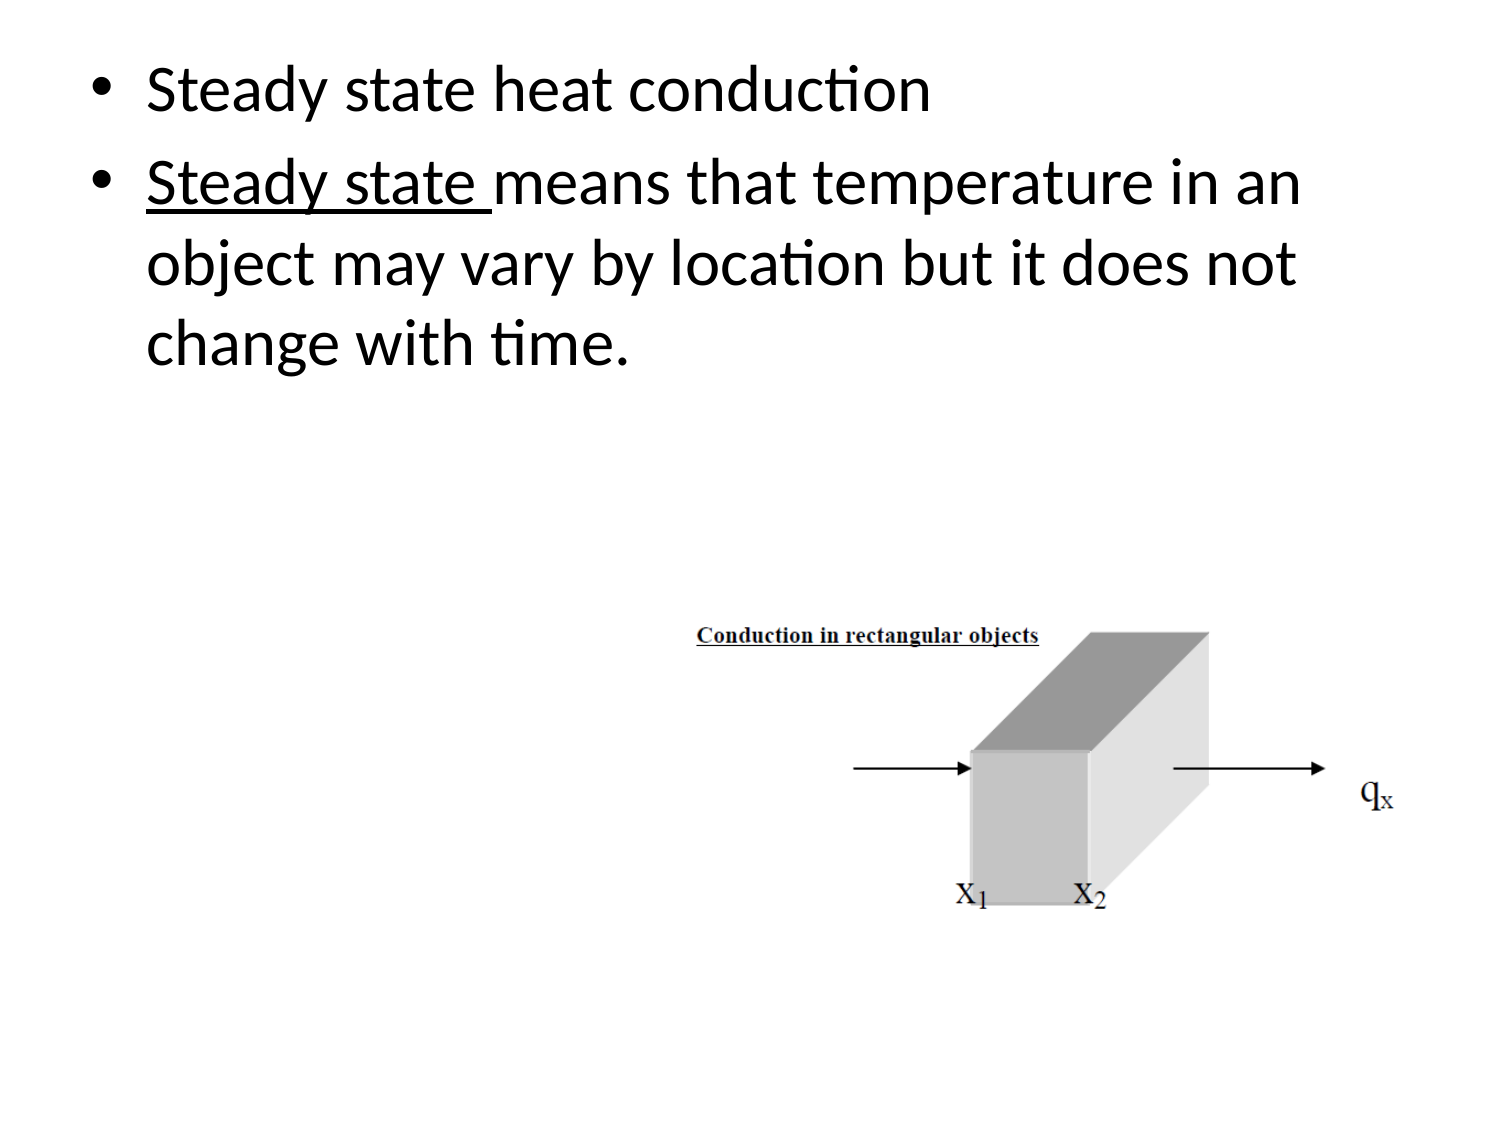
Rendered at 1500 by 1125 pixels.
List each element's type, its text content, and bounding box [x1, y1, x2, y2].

list Steady state heat conduction Steady state means that temperature in an object may vary by location but it does not change with time. [75, 37, 1425, 500]
picture [691, 624, 1415, 922]
